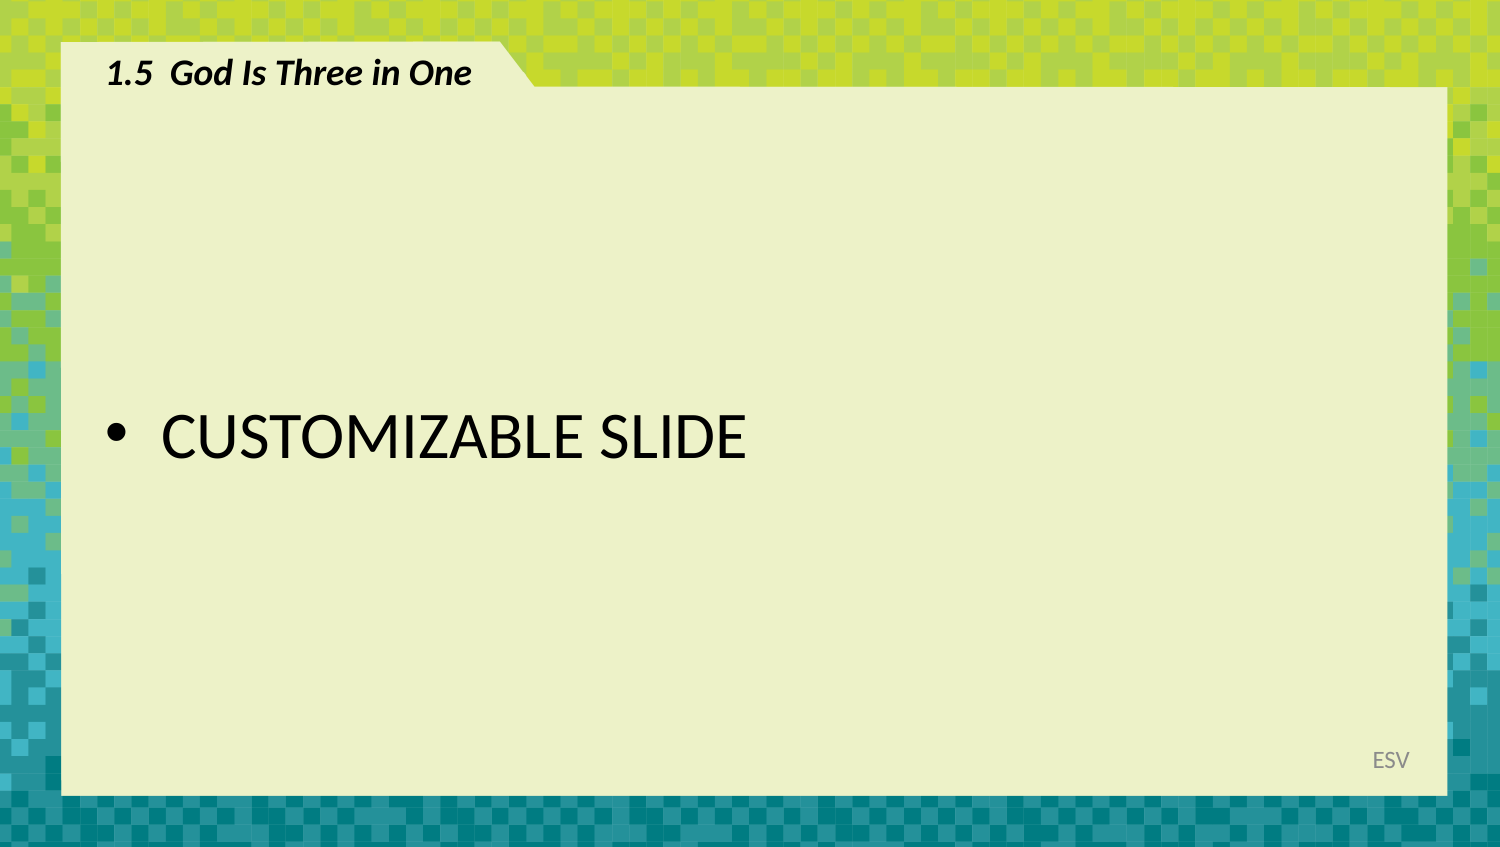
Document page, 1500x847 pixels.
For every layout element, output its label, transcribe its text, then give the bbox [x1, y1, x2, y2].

footer ESV [950, 736, 1425, 782]
list CUSTOMIZABLE SLIDE [89, 141, 1403, 722]
picture [0, 0, 1500, 847]
title 1.5 God Is Three in One [89, 33, 1420, 108]
